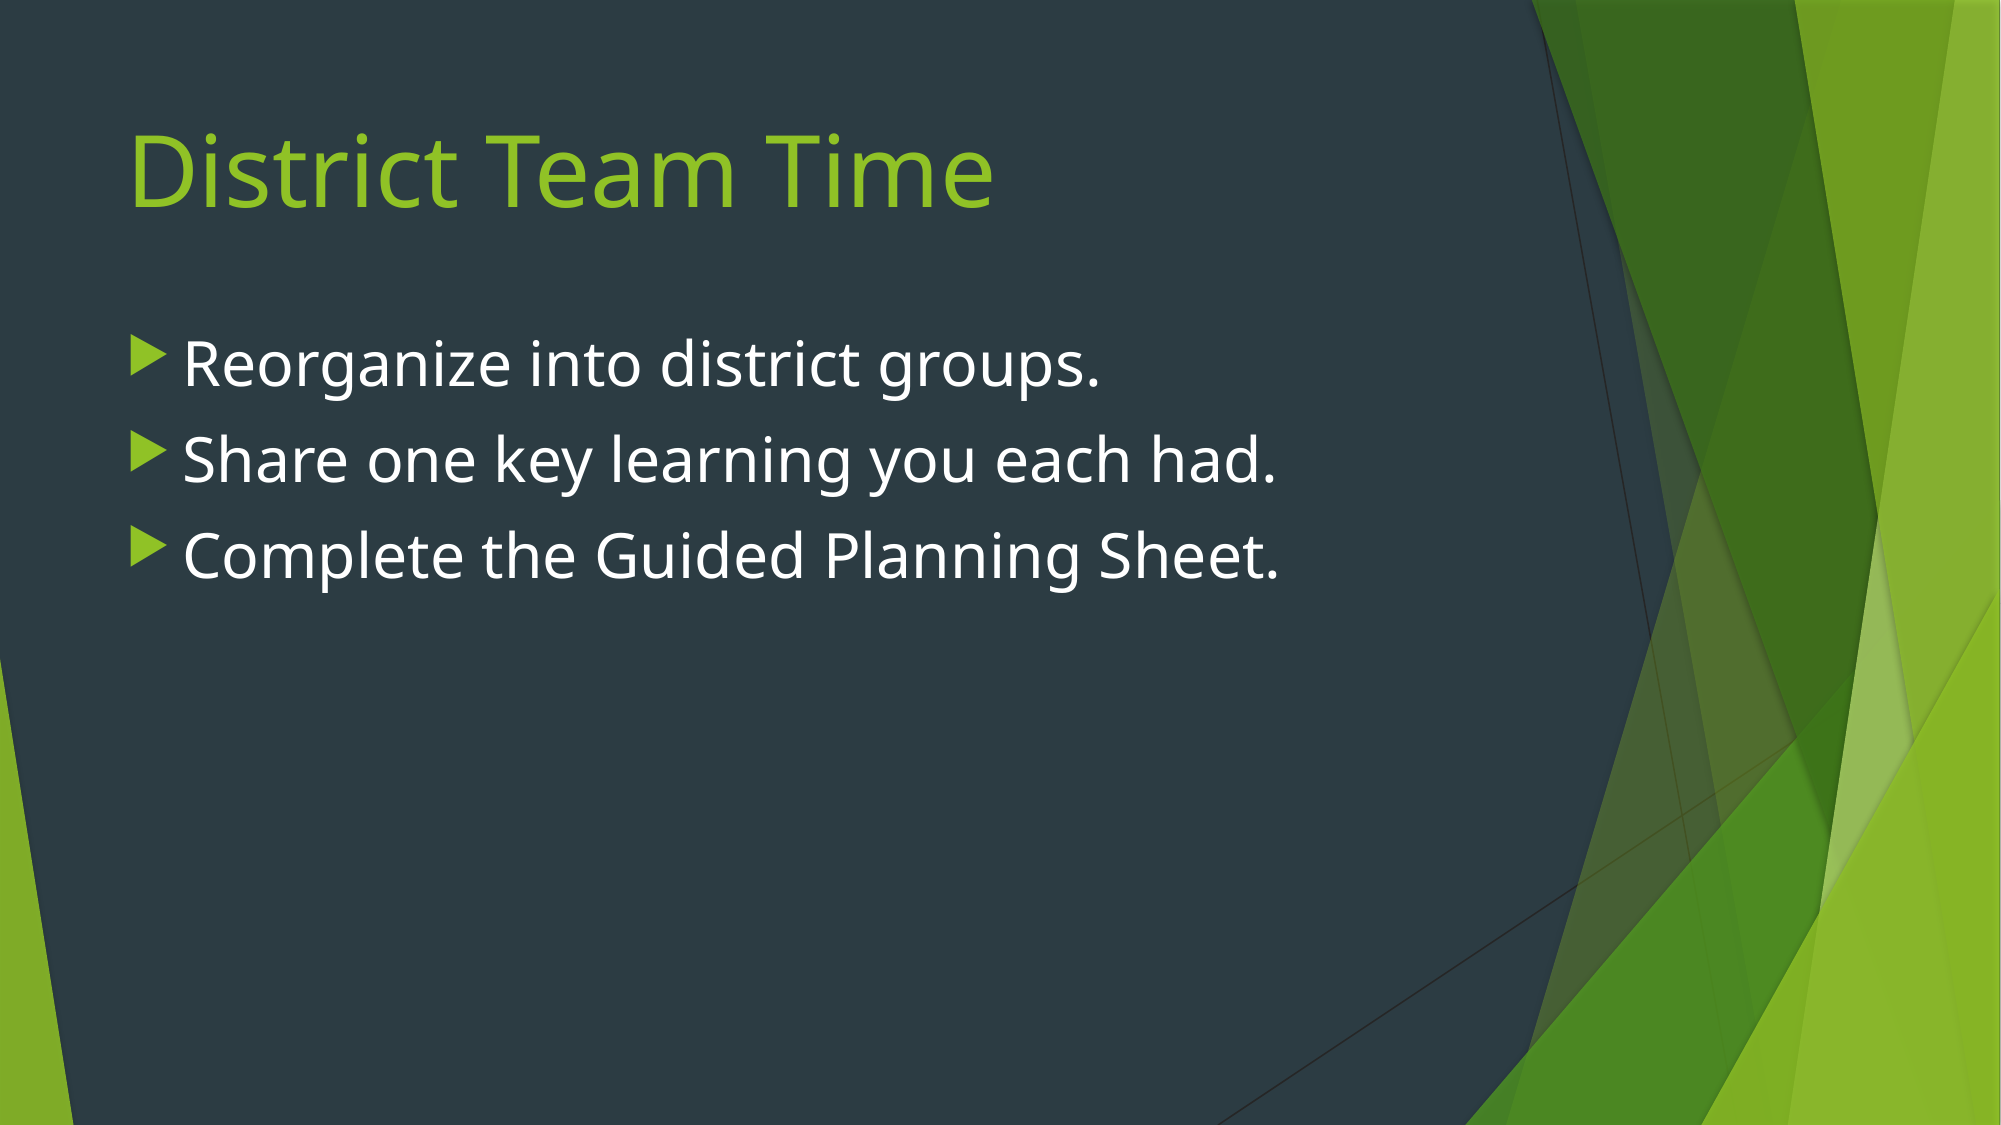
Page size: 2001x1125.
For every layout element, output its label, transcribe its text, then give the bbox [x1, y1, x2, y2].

title District Team Time [111, 99, 1694, 317]
list Reorganize into district groups. Share one key learning you each had. Complete the Guided Planning Sheet. [111, 316, 1522, 1070]
